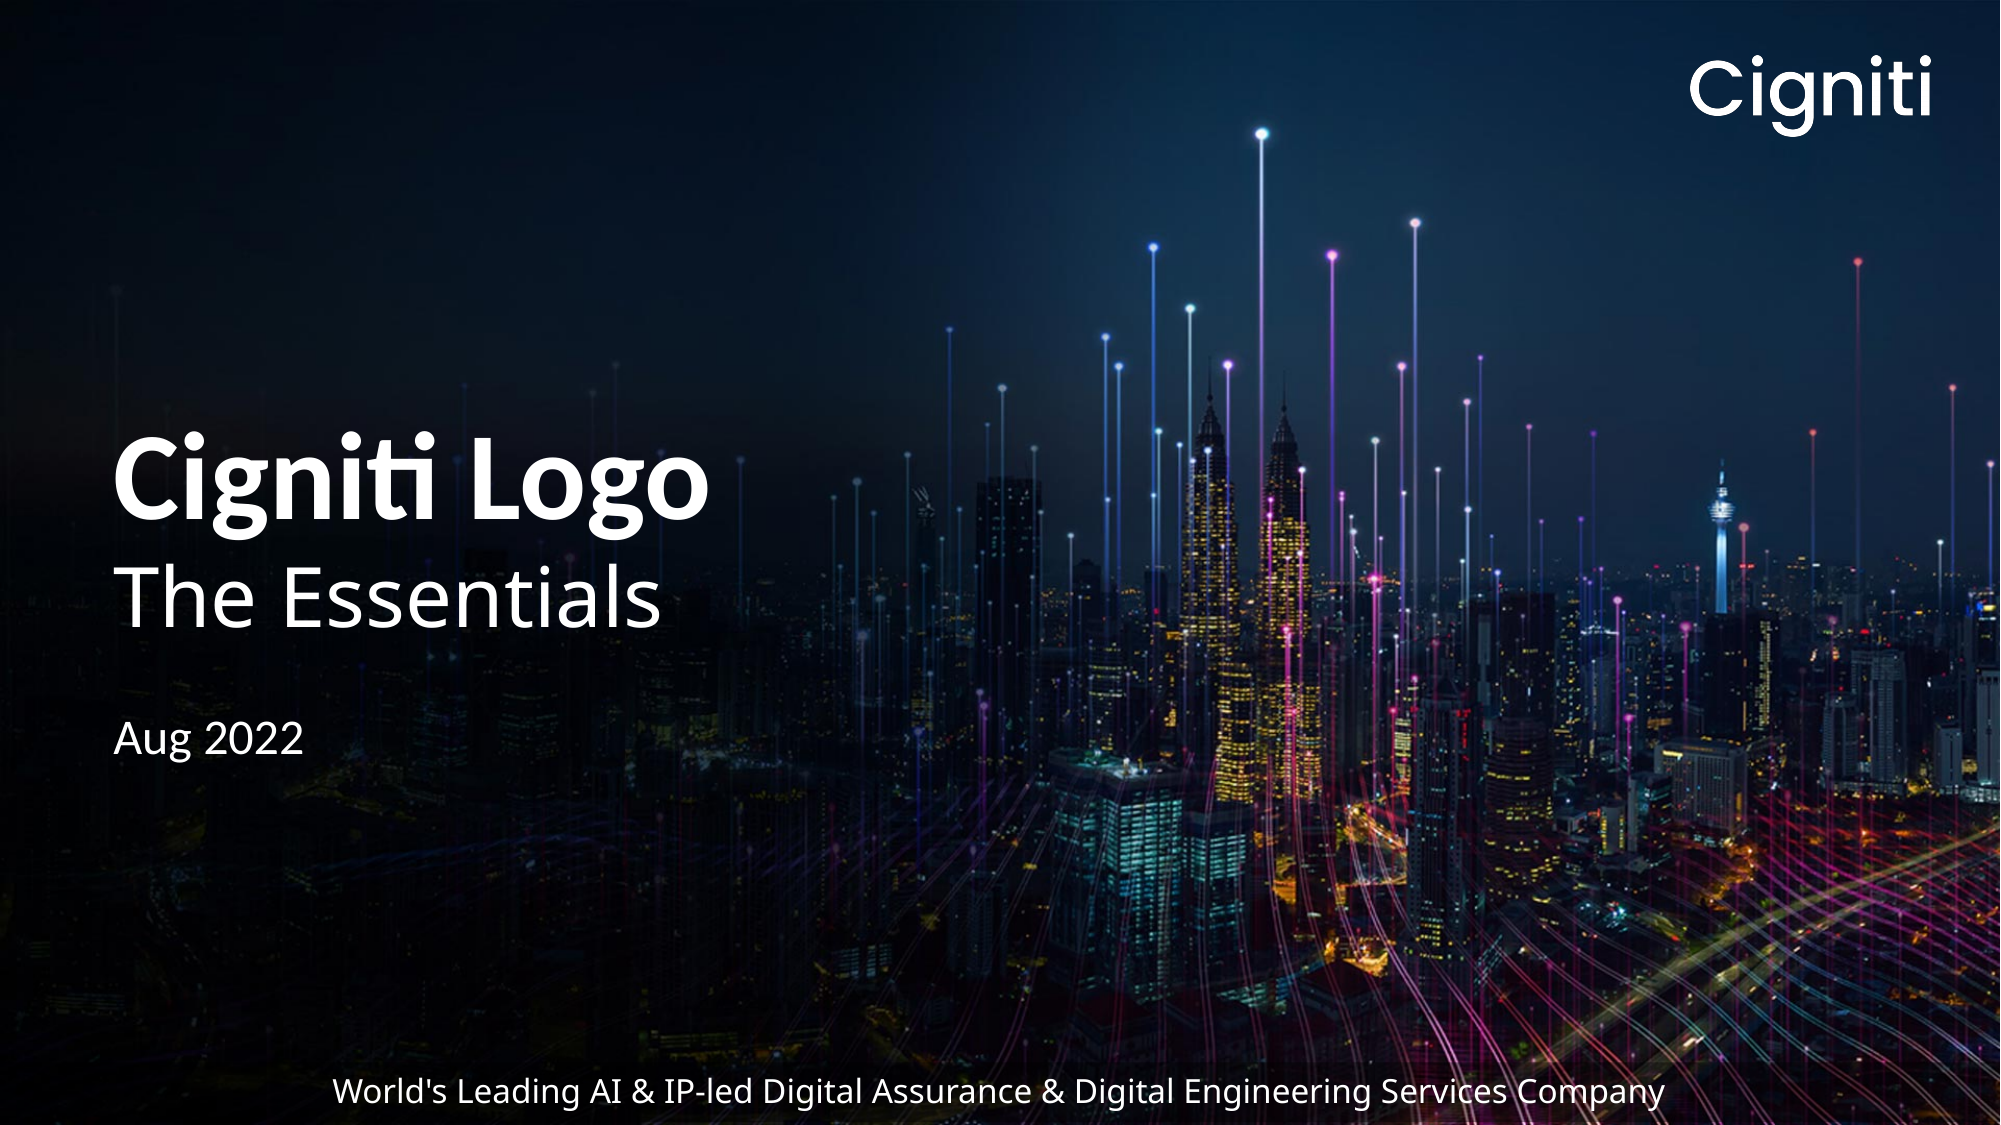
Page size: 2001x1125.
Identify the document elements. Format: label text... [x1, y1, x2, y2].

picture [0, 0, 2000, 1125]
text_box Cigniti Logo The Essentials Aug 2022 [98, 386, 1902, 772]
